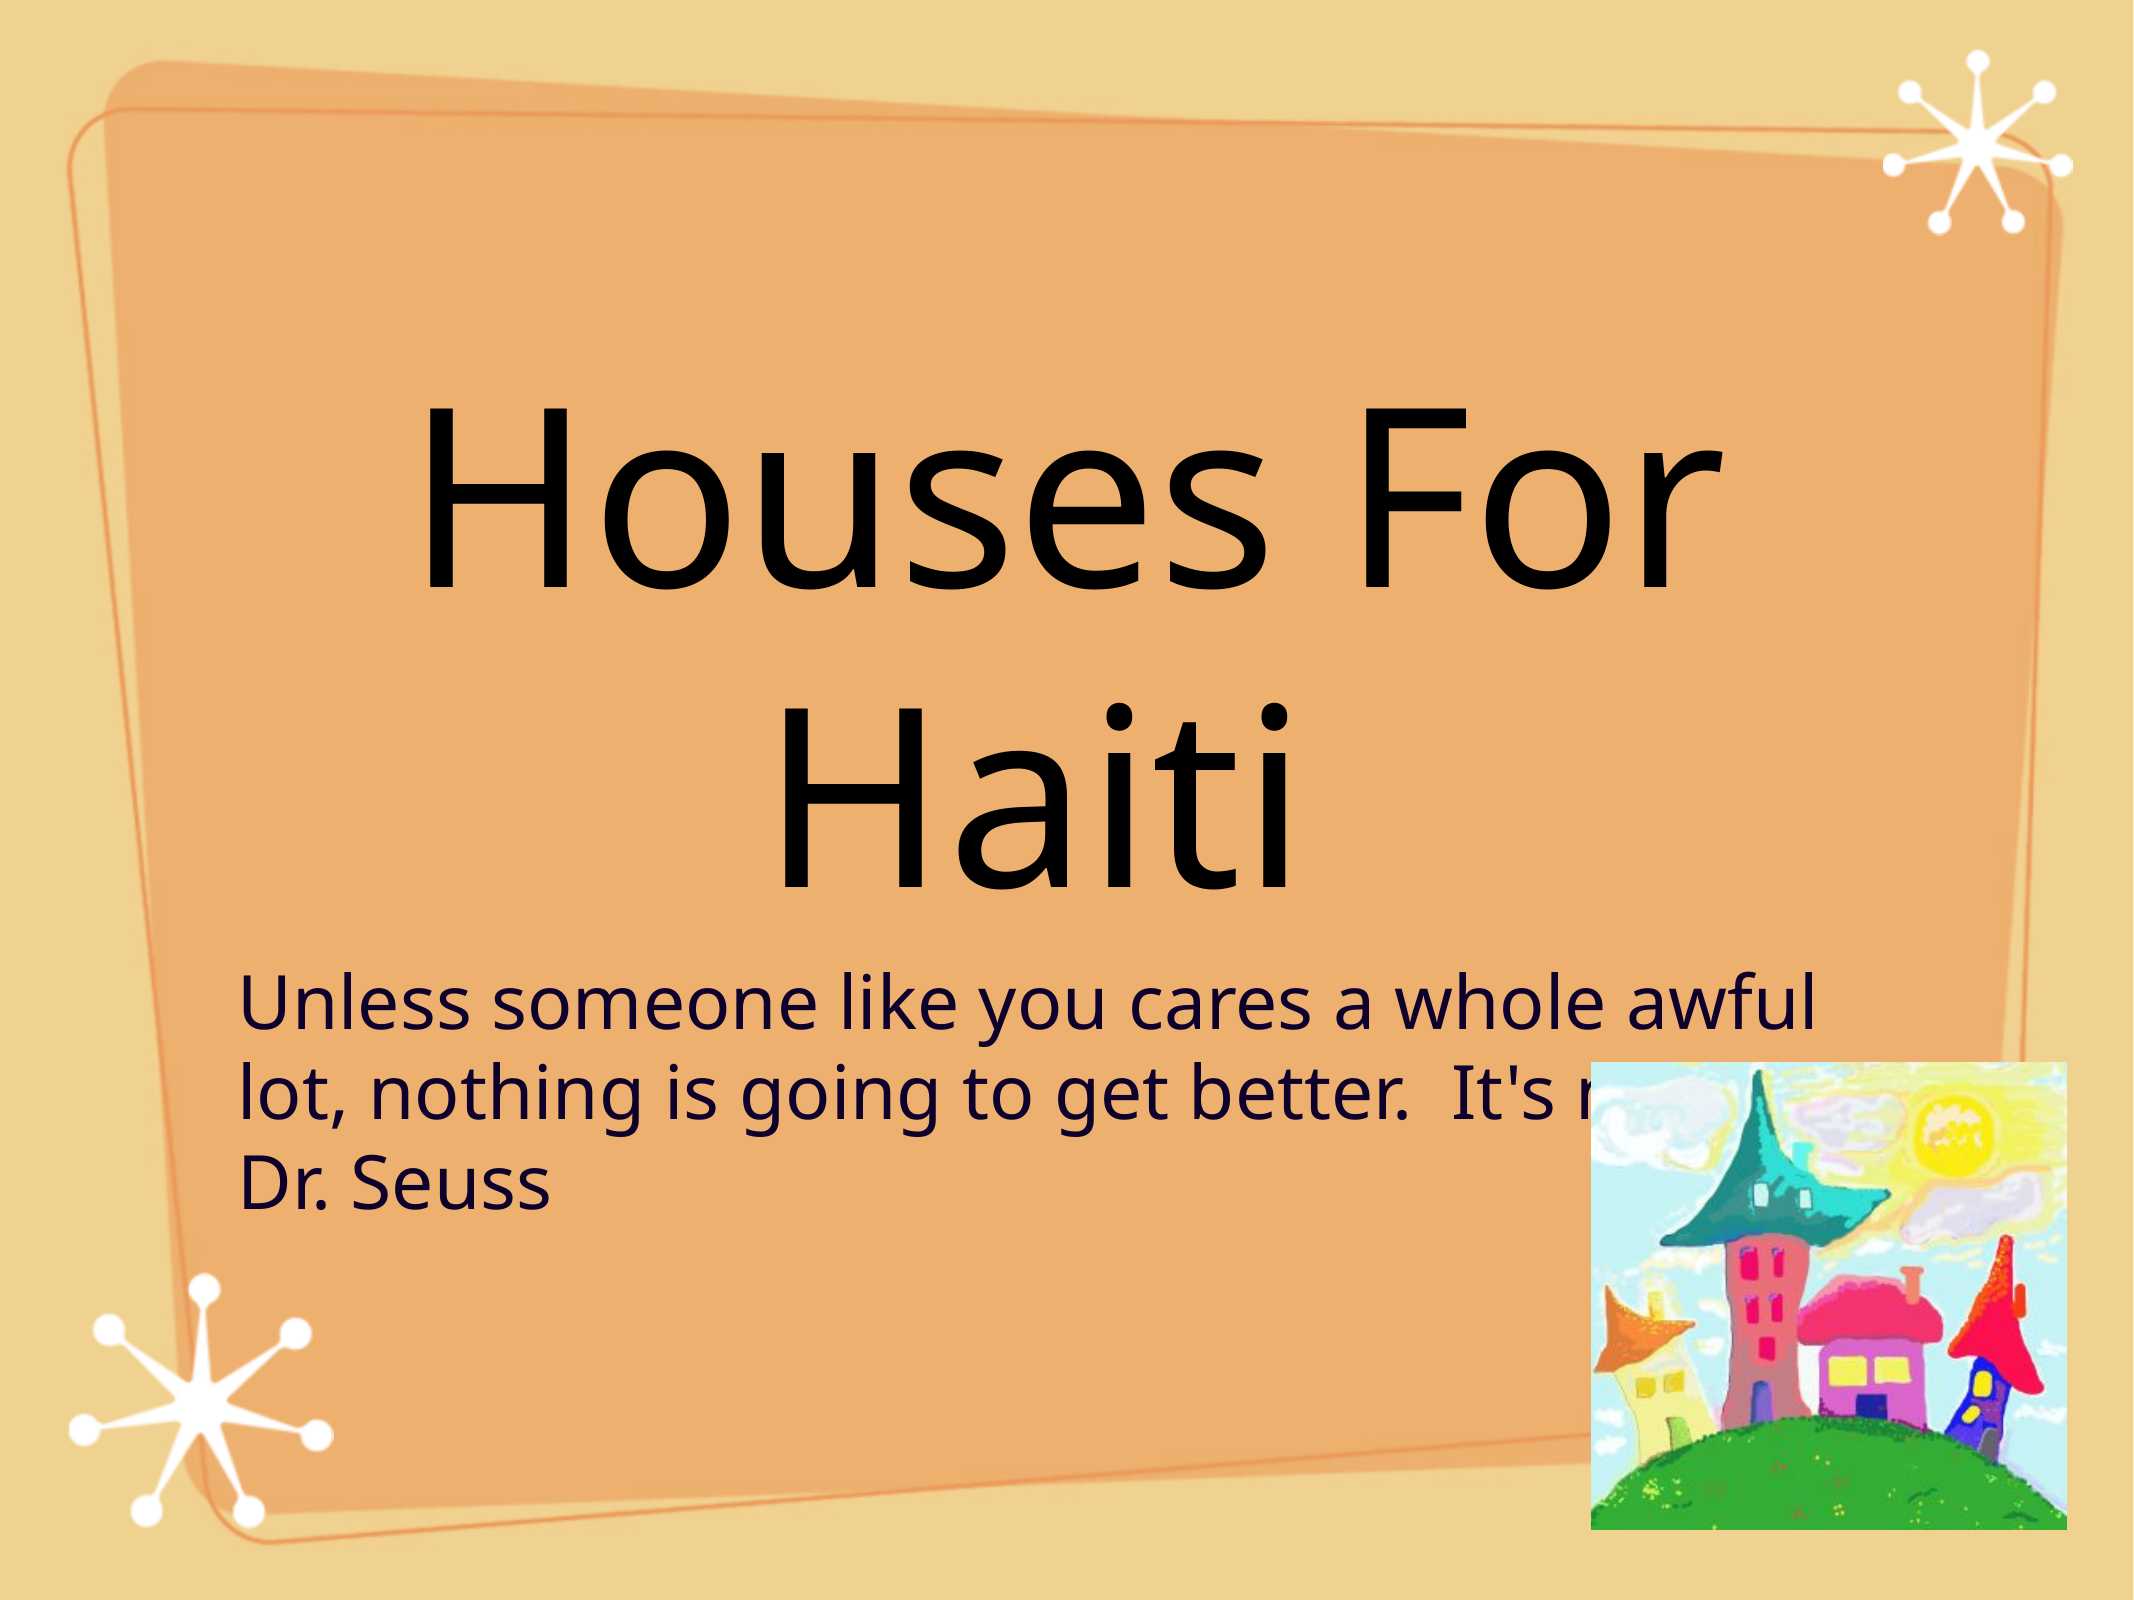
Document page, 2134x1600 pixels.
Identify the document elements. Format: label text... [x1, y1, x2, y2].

title Houses For Haiti [176, 216, 1957, 947]
picture [0, 0, 2134, 1600]
list Unless someone like you cares a whole awful lot, nothing is going to get better. It's not. - Dr. Seuss [228, 945, 1905, 1280]
